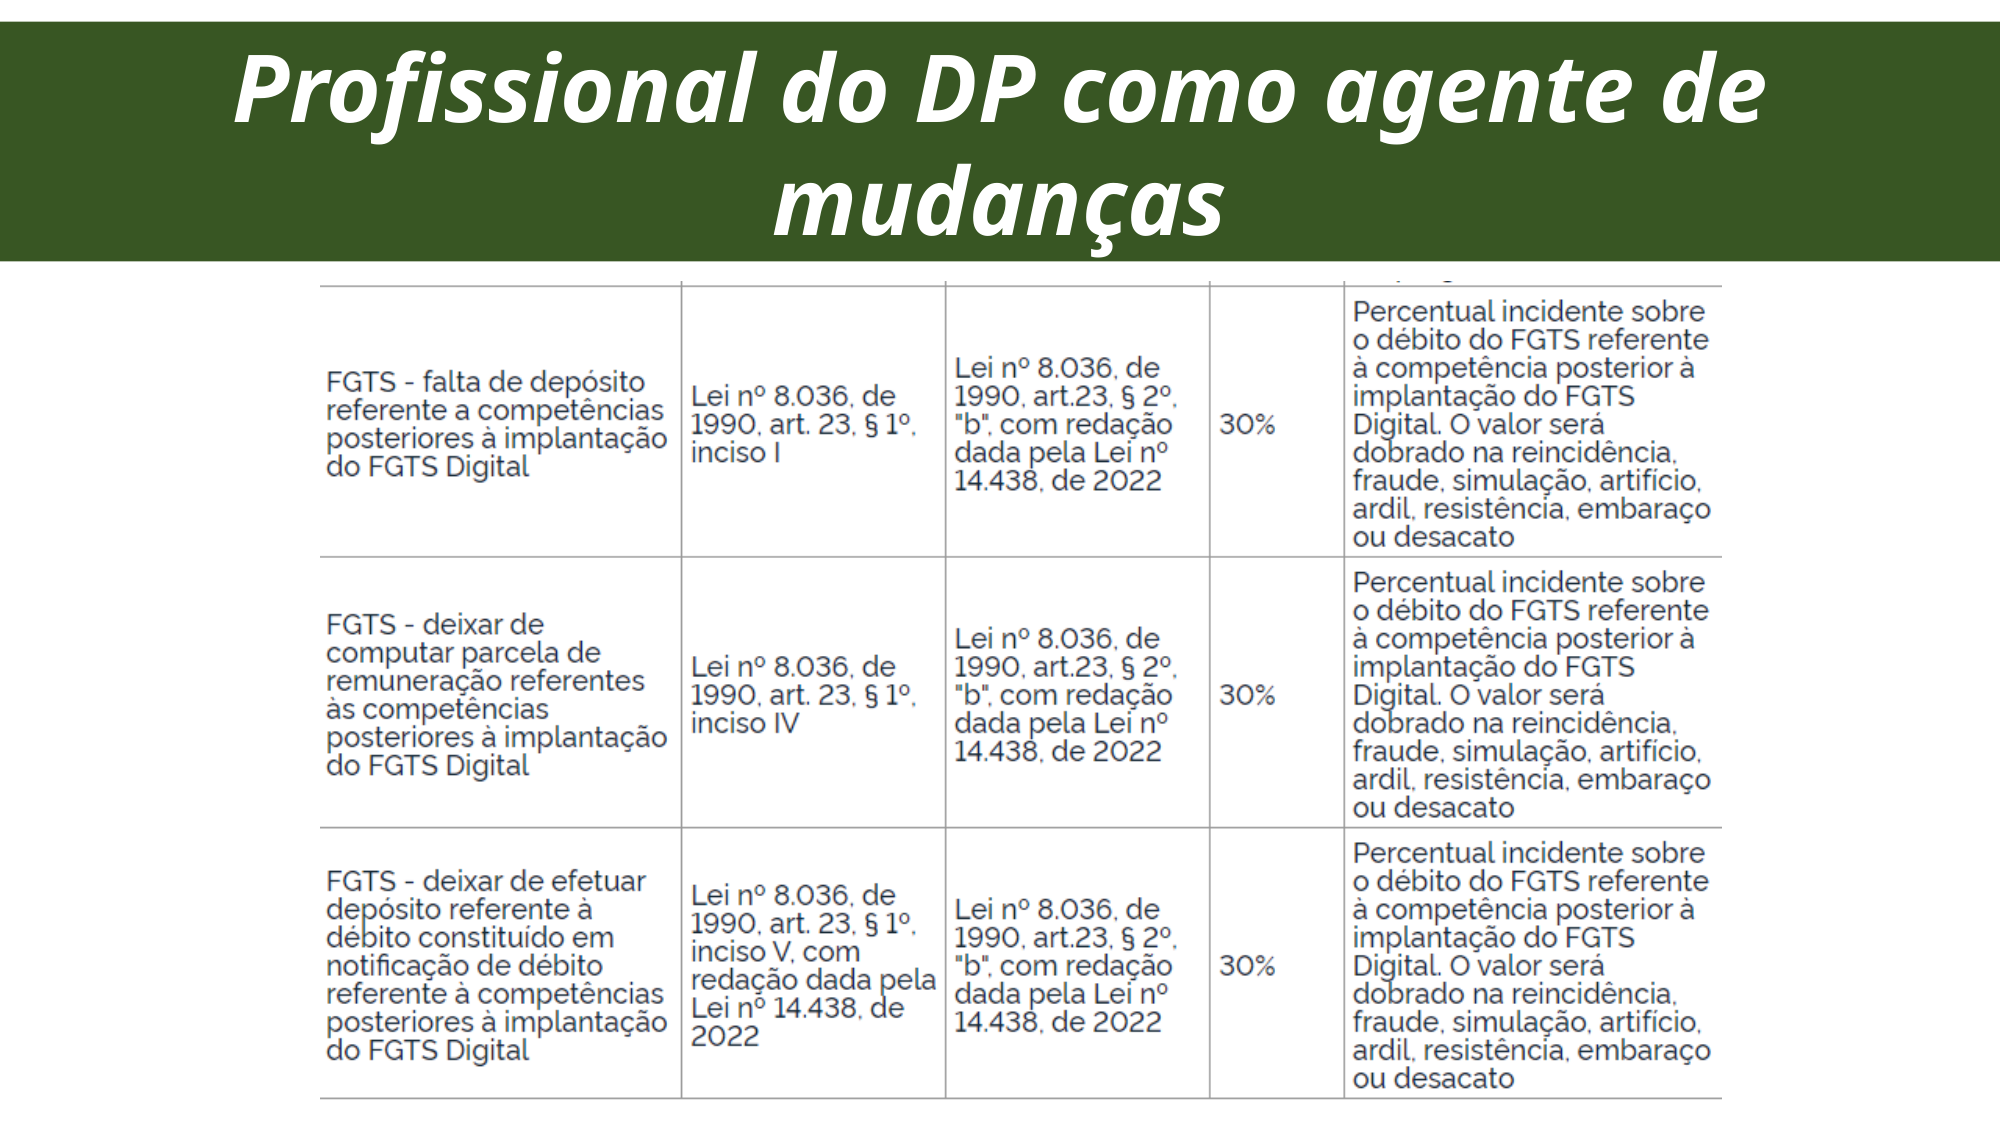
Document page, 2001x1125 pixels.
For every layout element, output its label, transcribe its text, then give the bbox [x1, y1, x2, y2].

text_box Profissional do DP como agente de mudanças [0, 21, 2000, 262]
picture [319, 281, 1722, 1101]
